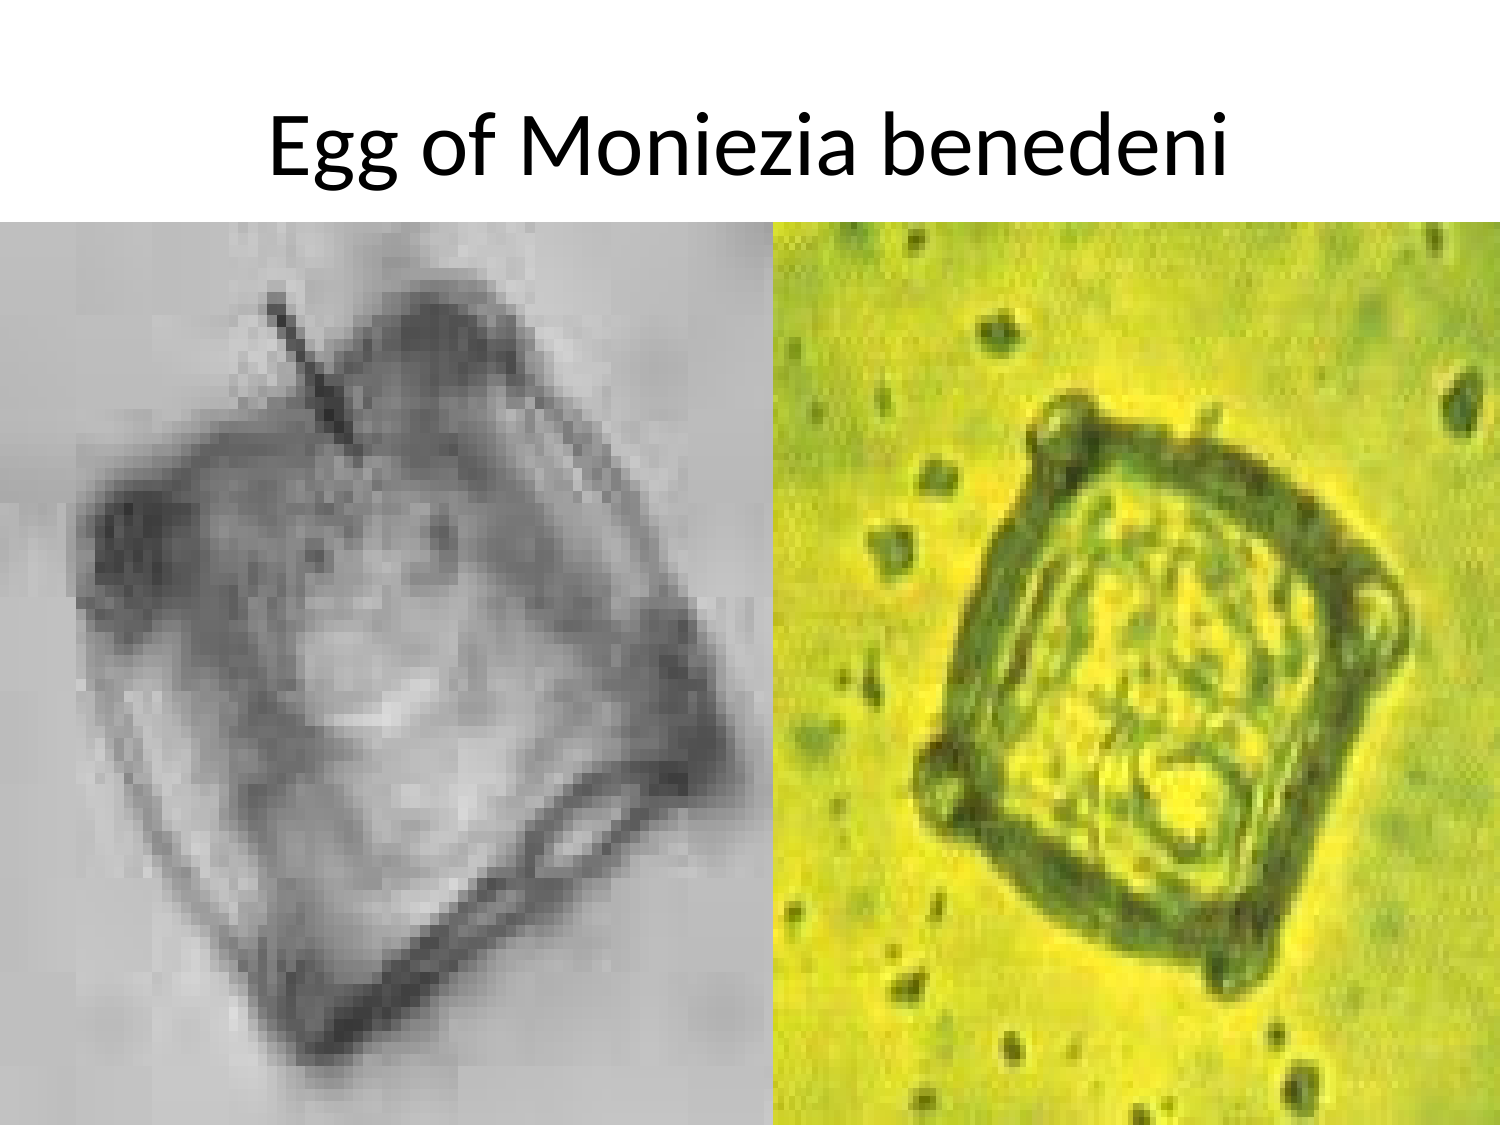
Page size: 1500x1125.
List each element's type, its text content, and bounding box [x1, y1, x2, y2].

title Egg of Moniezia benedeni [75, 45, 1425, 220]
picture [0, 222, 1500, 1125]
